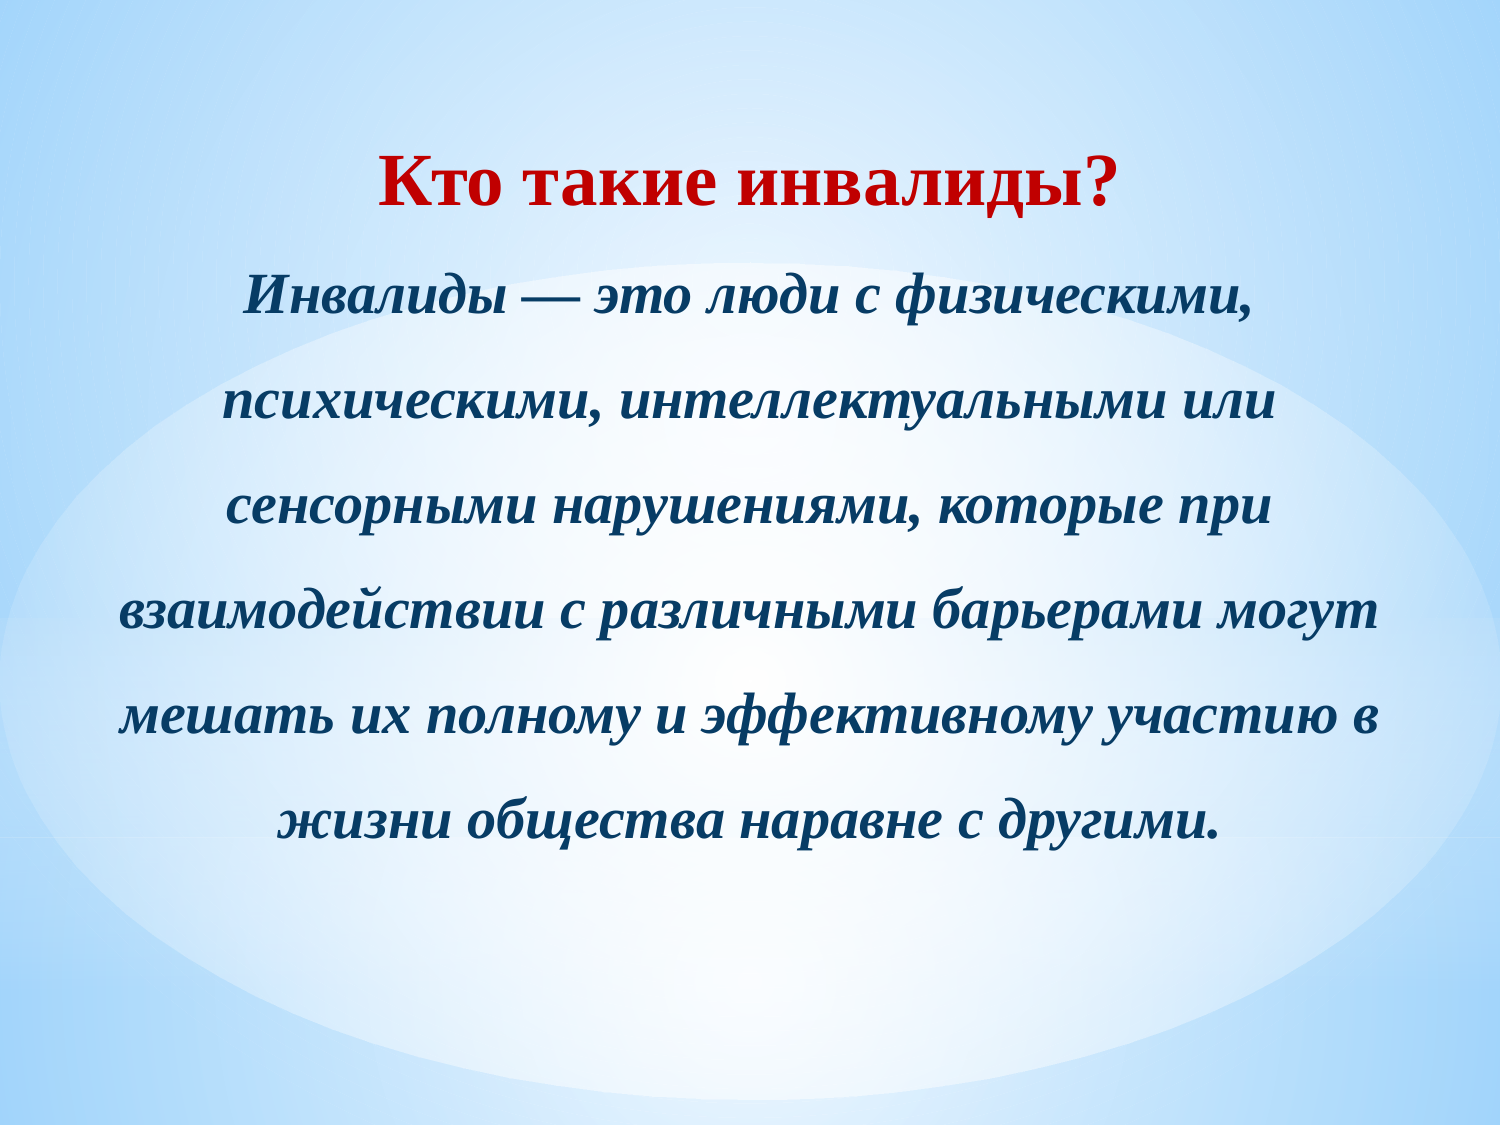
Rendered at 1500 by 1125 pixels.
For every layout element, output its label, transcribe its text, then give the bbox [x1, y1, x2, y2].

title Кто такие инвалиды? Инвалиды — это люди с физическими, психическими, интеллектуальными или сенсорными нарушениями, которые при взаимодействии с различными барьерами могут мешать их полному и эффективному участию в жизни общества наравне с другими. [88, 78, 1412, 1024]
